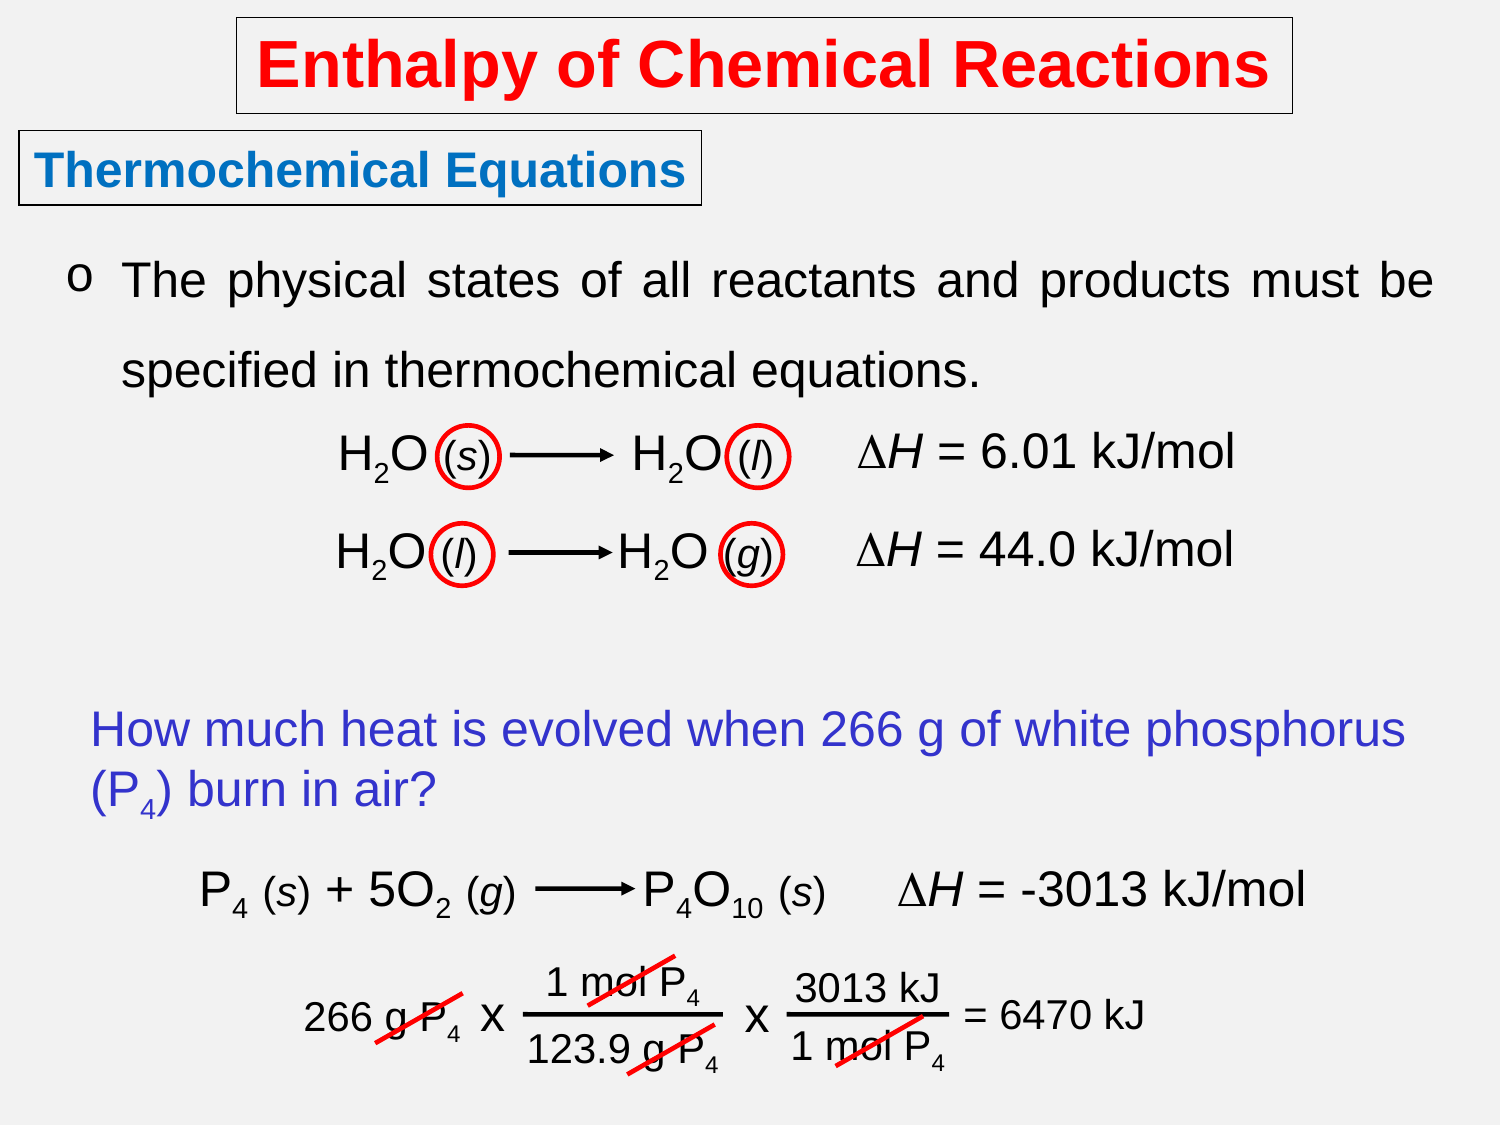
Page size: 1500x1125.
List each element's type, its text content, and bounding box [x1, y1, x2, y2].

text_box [465, 947, 735, 1080]
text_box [180, 848, 1325, 924]
title Enthalpy of Chemical Reactions [236, 17, 1293, 114]
text_box 266 g P4 [288, 982, 465, 1055]
text_box = 6470 kJ [962, 980, 1161, 1046]
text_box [321, 411, 1252, 489]
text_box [319, 508, 1250, 586]
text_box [437, 425, 790, 488]
text_box How much heat is evolved when 266 g of white phosphorus (P4) burn in air? [75, 689, 1427, 833]
text_box The physical states of all reactants and products must be specified in thermochemical equations. [50, 210, 1450, 406]
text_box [729, 953, 962, 1077]
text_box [430, 523, 783, 586]
text_box Thermochemical Equations [19, 130, 702, 206]
